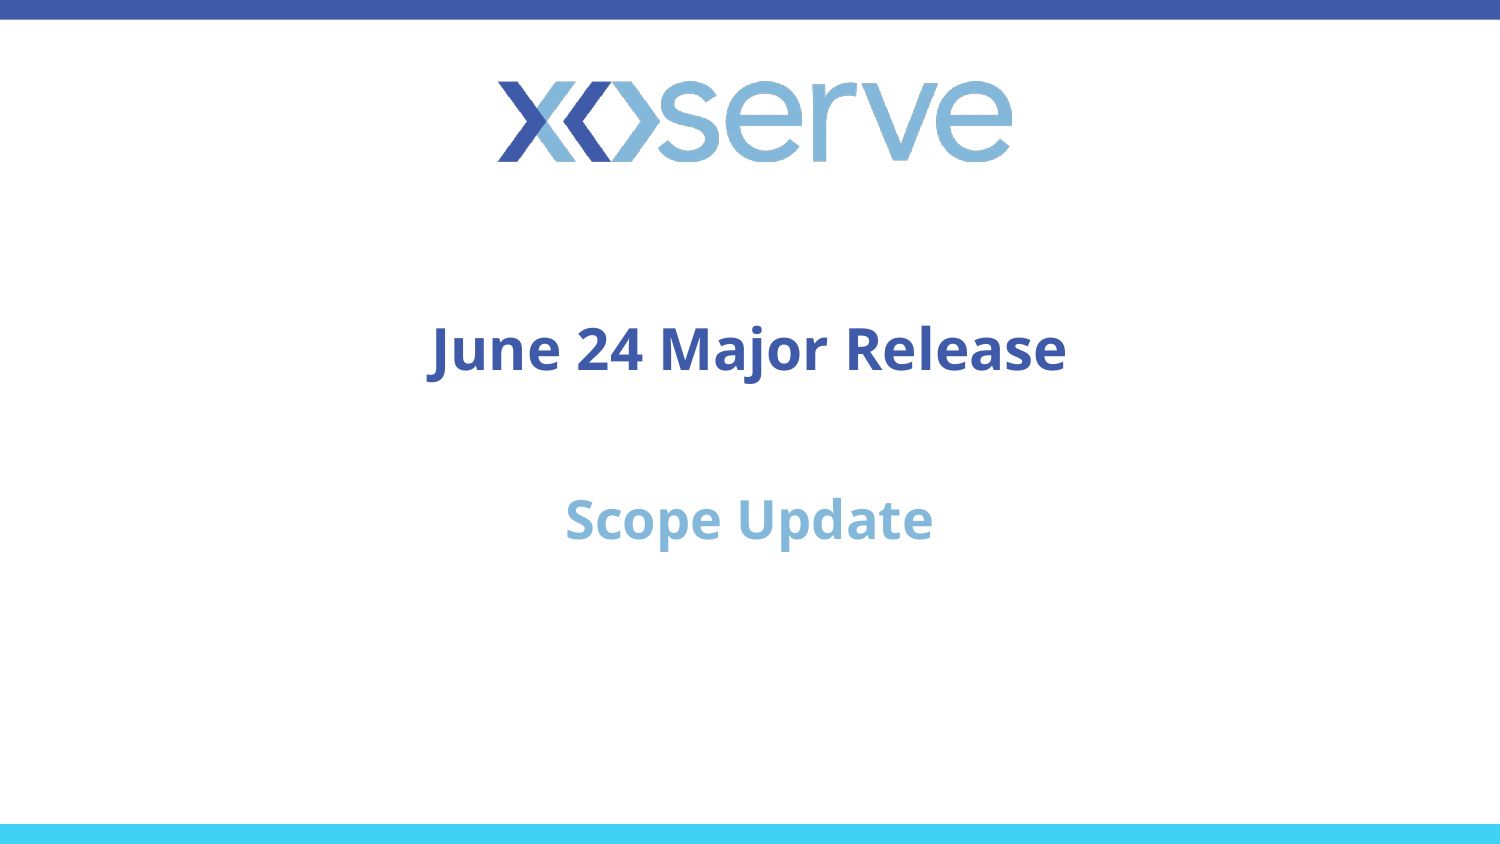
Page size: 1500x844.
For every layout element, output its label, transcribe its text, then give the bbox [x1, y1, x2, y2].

subtitle Scope Update [225, 478, 1275, 694]
picture [0, 0, 1500, 844]
title June 24 Major Release [112, 256, 1388, 438]
